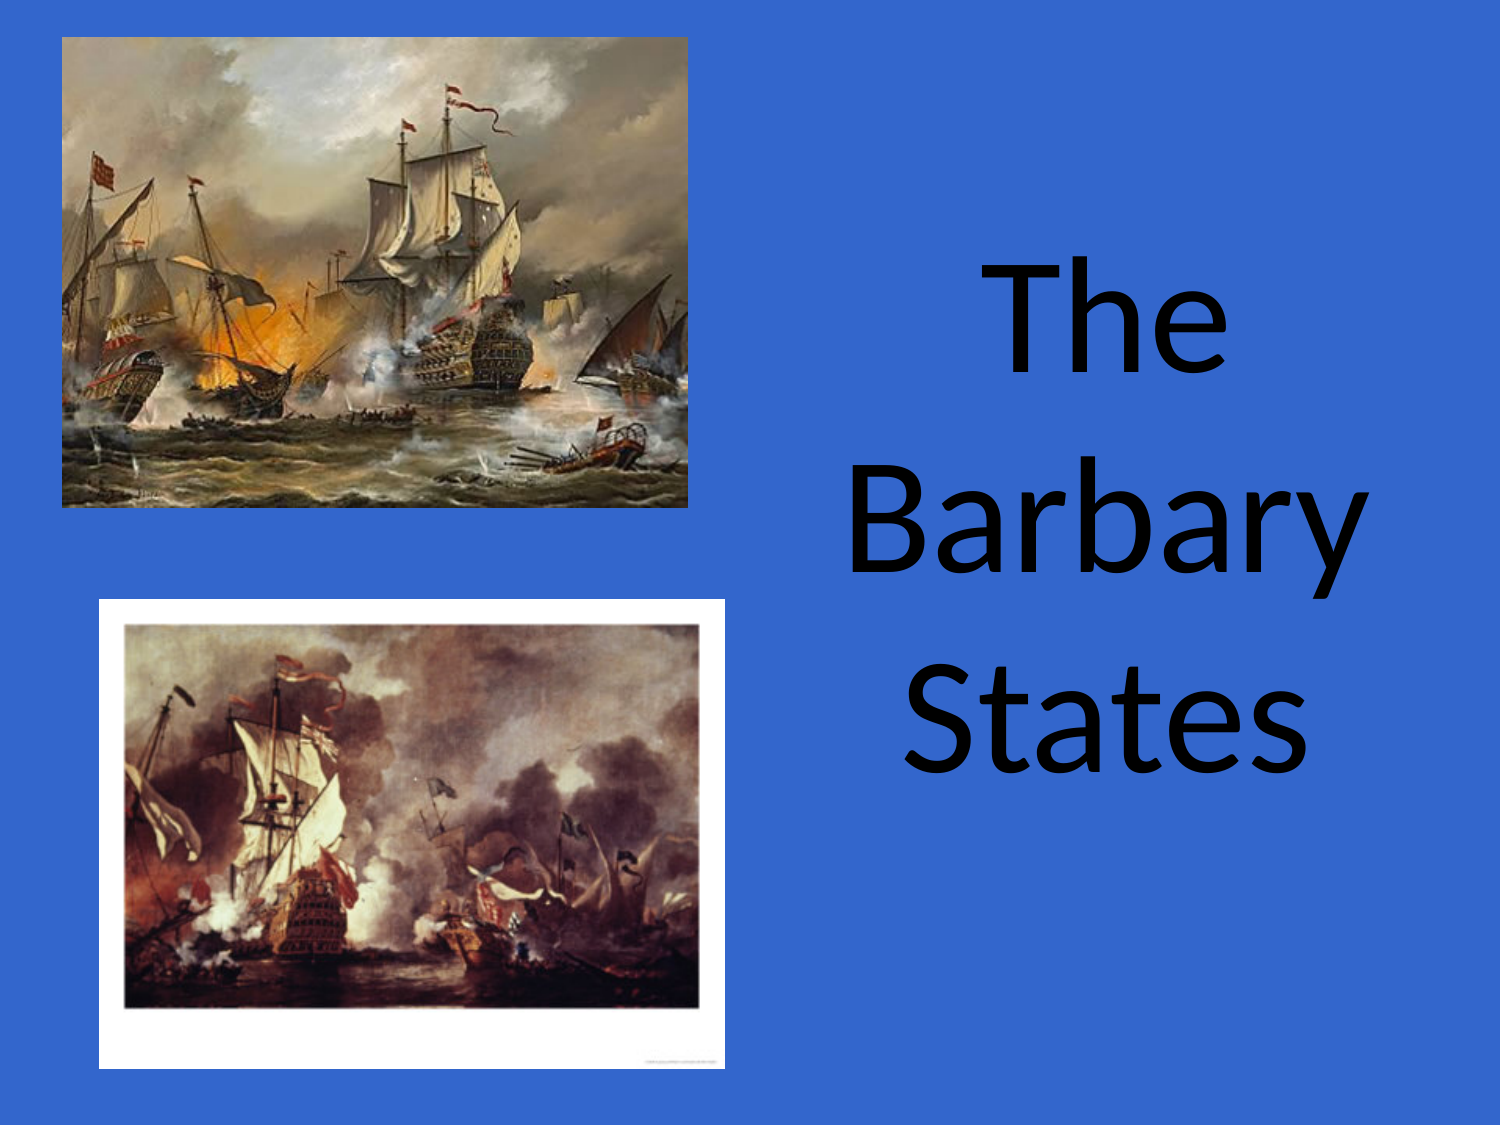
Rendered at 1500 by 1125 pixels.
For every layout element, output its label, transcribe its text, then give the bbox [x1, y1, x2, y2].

title The Barbary States [825, 162, 1388, 850]
picture [99, 599, 726, 1069]
picture [62, 37, 688, 508]
